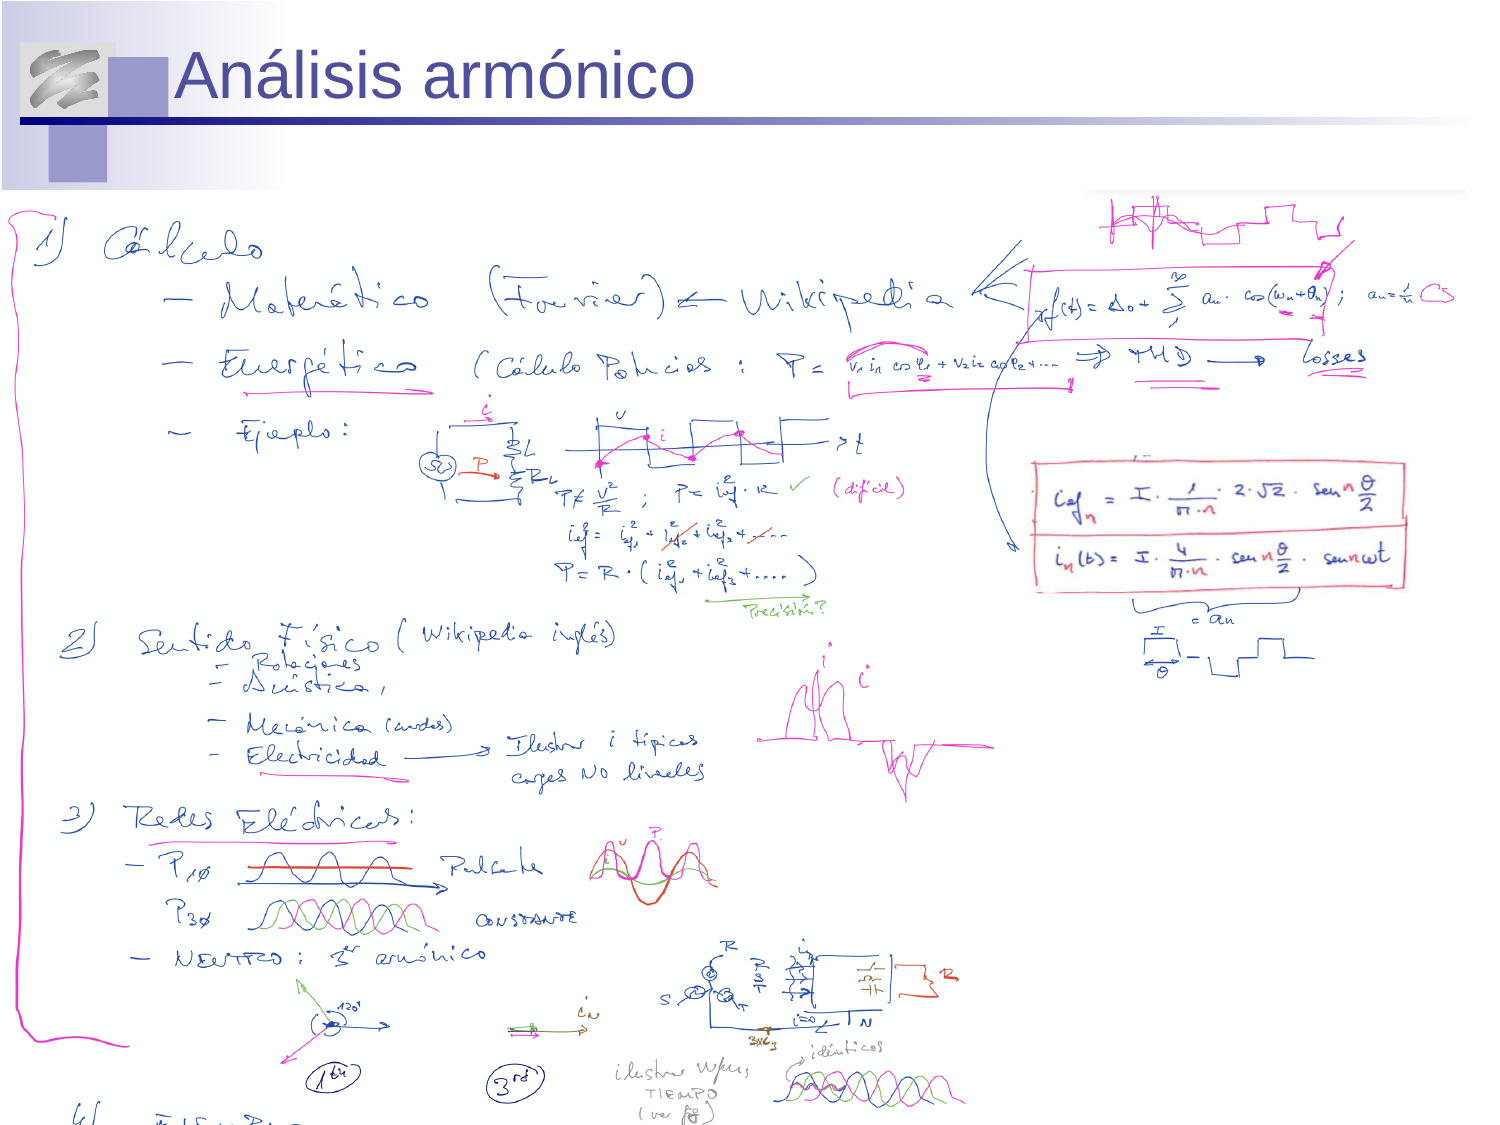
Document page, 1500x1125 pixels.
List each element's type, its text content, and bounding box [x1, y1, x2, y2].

picture [0, 190, 1468, 1125]
title Análisis armónico [159, 23, 1430, 120]
